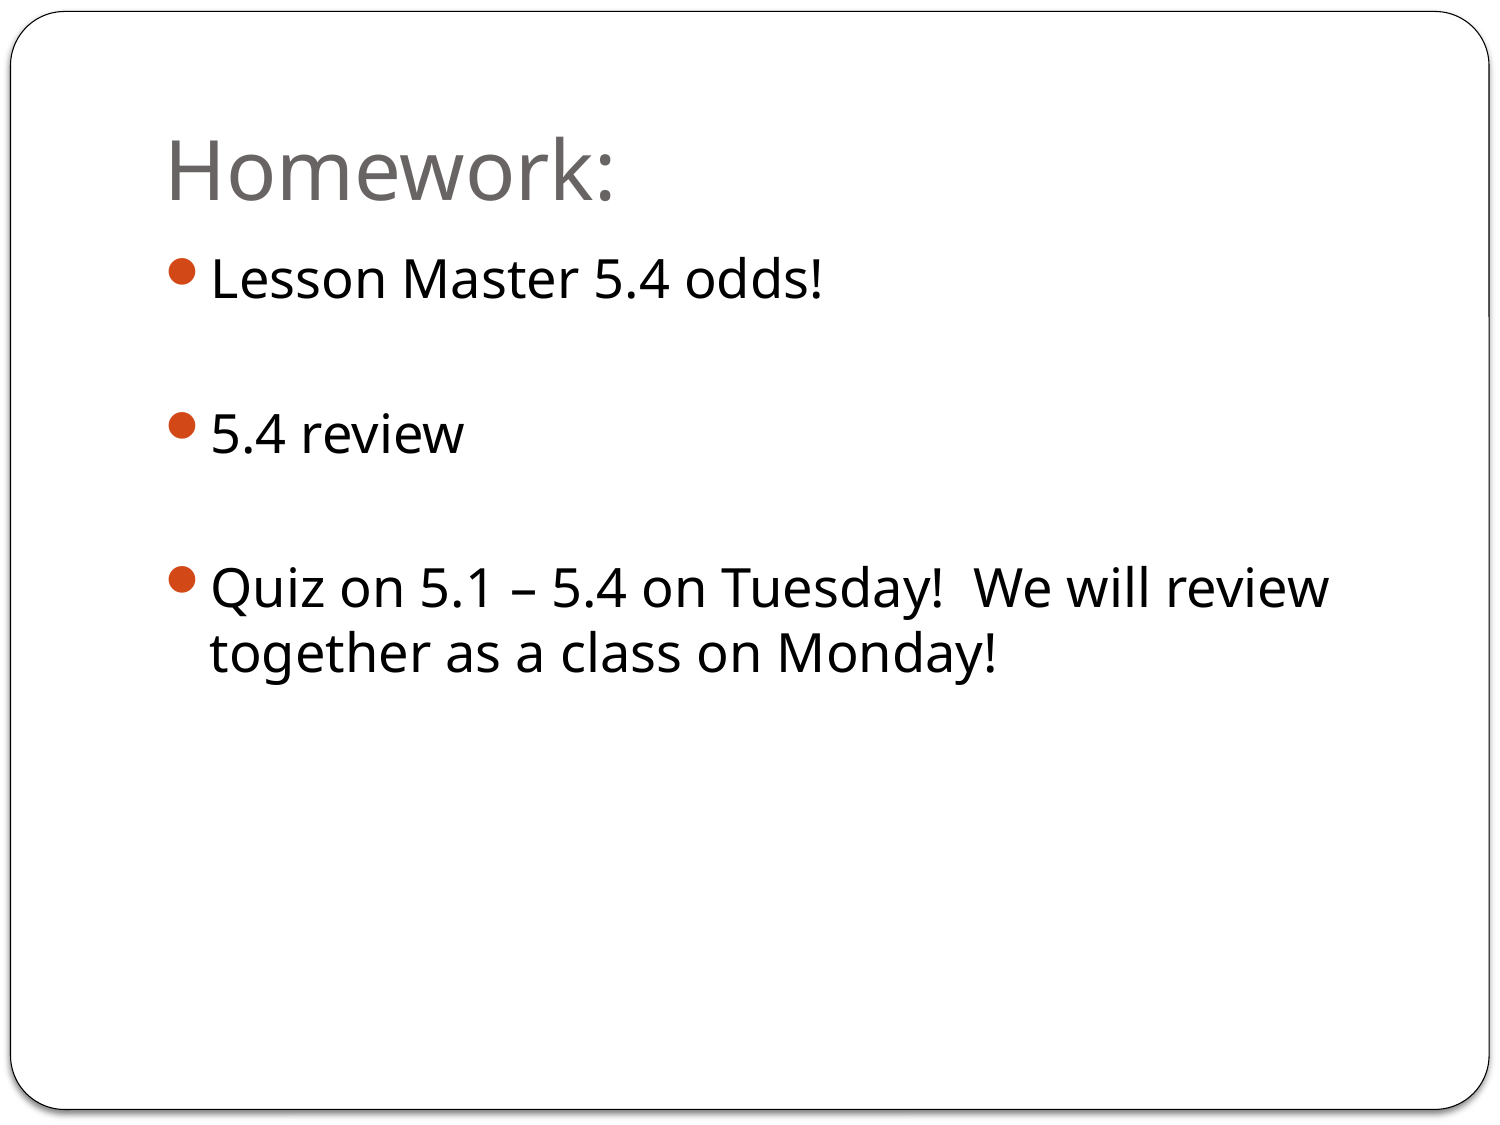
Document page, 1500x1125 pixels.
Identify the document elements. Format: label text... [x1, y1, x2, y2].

title Homework: [150, 45, 1425, 233]
list Lesson Master 5.4 odds! 5.4 review Quiz on 5.1 – 5.4 on Tuesday! We will review together as a class on Monday! [150, 237, 1425, 988]
